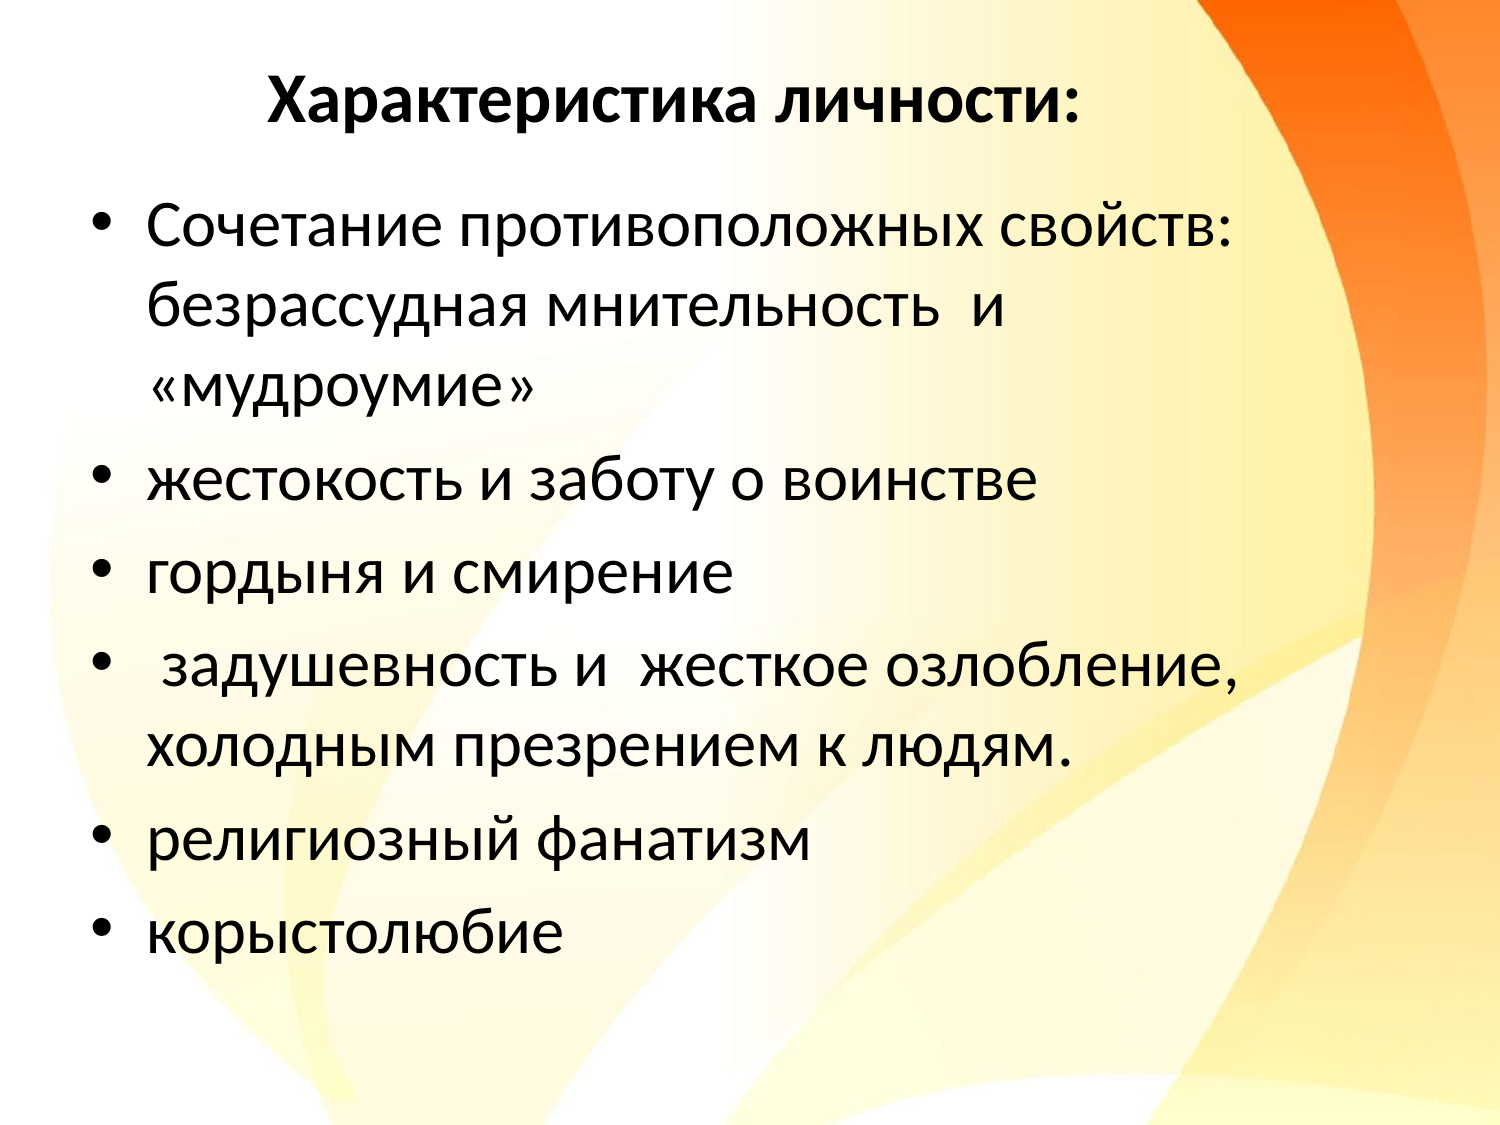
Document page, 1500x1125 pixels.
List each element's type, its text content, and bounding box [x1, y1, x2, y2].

title Характеристика личности: [0, 42, 1350, 231]
list Сочетание противоположных свойств: безрассудная мнительность и «мудроумие» жестокость и заботу о воинстве гордыня и смирение задушевность и жесткое озлобление, холодным презрением к людям. религиозный фанатизм корыстолюбие [75, 172, 1425, 1071]
picture [0, 0, 1500, 1125]
